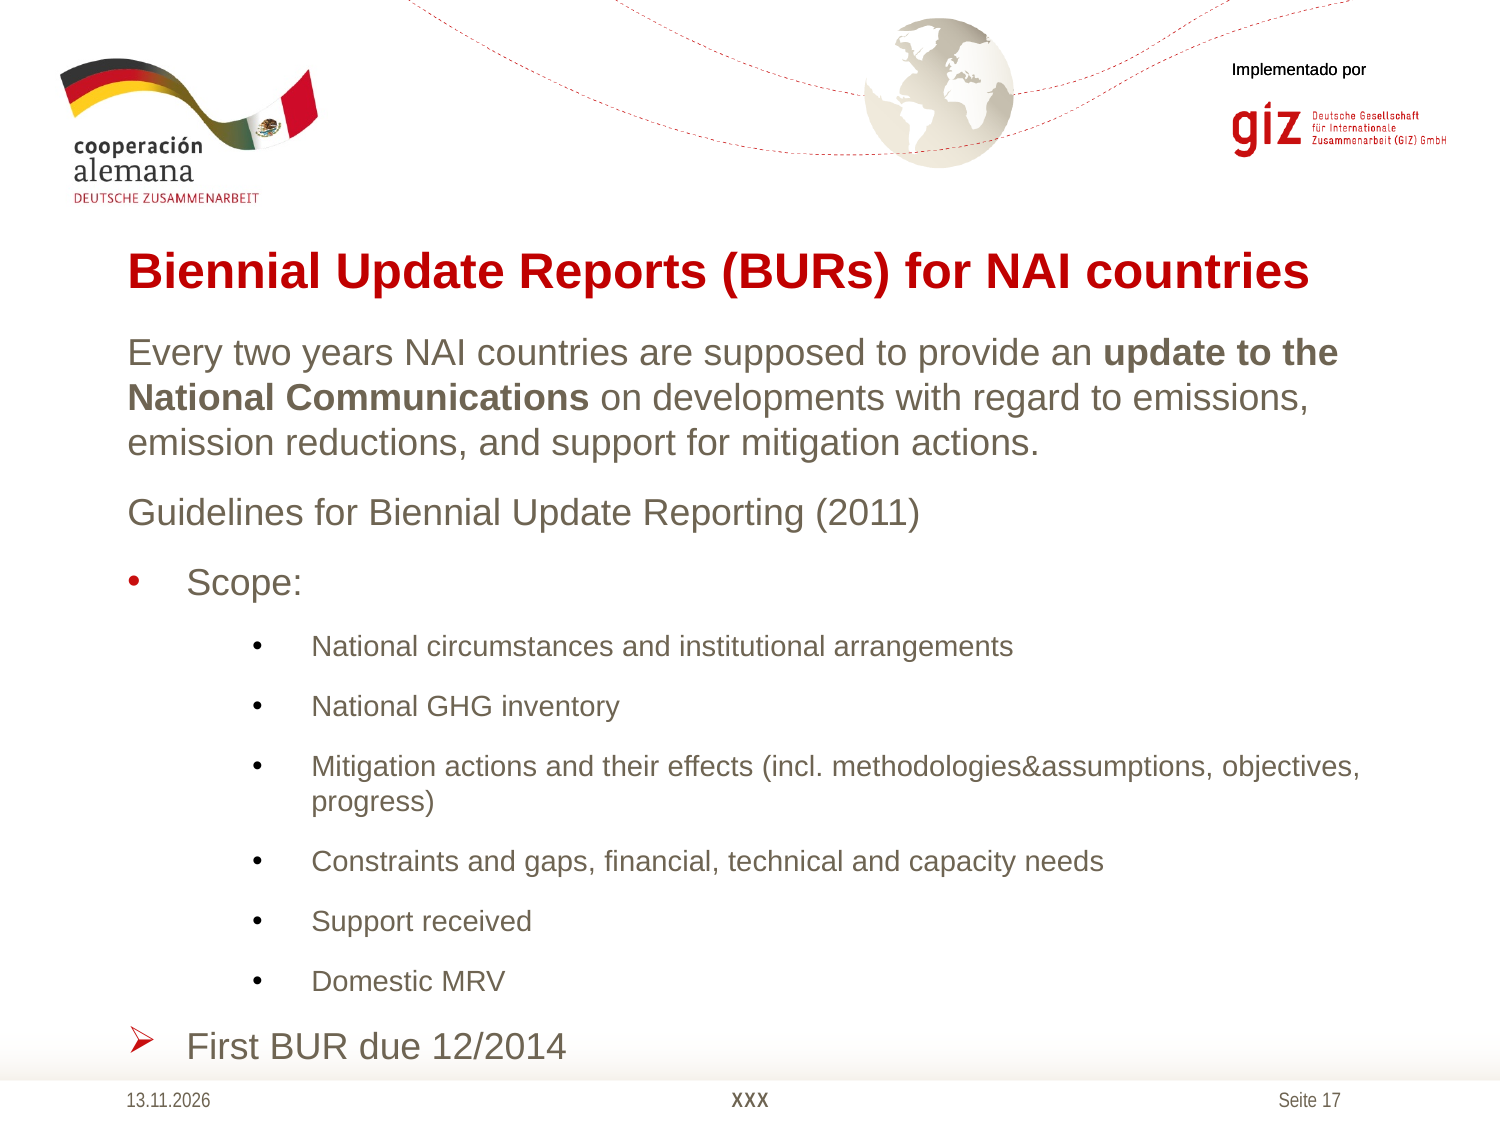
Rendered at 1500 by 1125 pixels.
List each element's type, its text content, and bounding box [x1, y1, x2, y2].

picture [0, 0, 1500, 277]
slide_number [111, 1079, 325, 1121]
picture [0, 959, 1500, 1081]
footer XXX [469, 1079, 1031, 1121]
title Biennial Update Reports (BURs) for NAI countries [111, 230, 1389, 333]
list Every two years NAI countries are supposed to provide an update to the National Communications on developments with regard to emissions, emission reductions, and support for mitigation actions. Guidelines for Biennial Update Reporting (2011) Scope: National circumstances and institutional arrangements National GHG inventory Mitigation actions and their effects (incl. methodologies&assumptions, objectives, progress) Constraints and gaps, financial, technical and capacity needs Support received Domestic MRV First BUR due 12/2014 [111, 333, 1389, 947]
